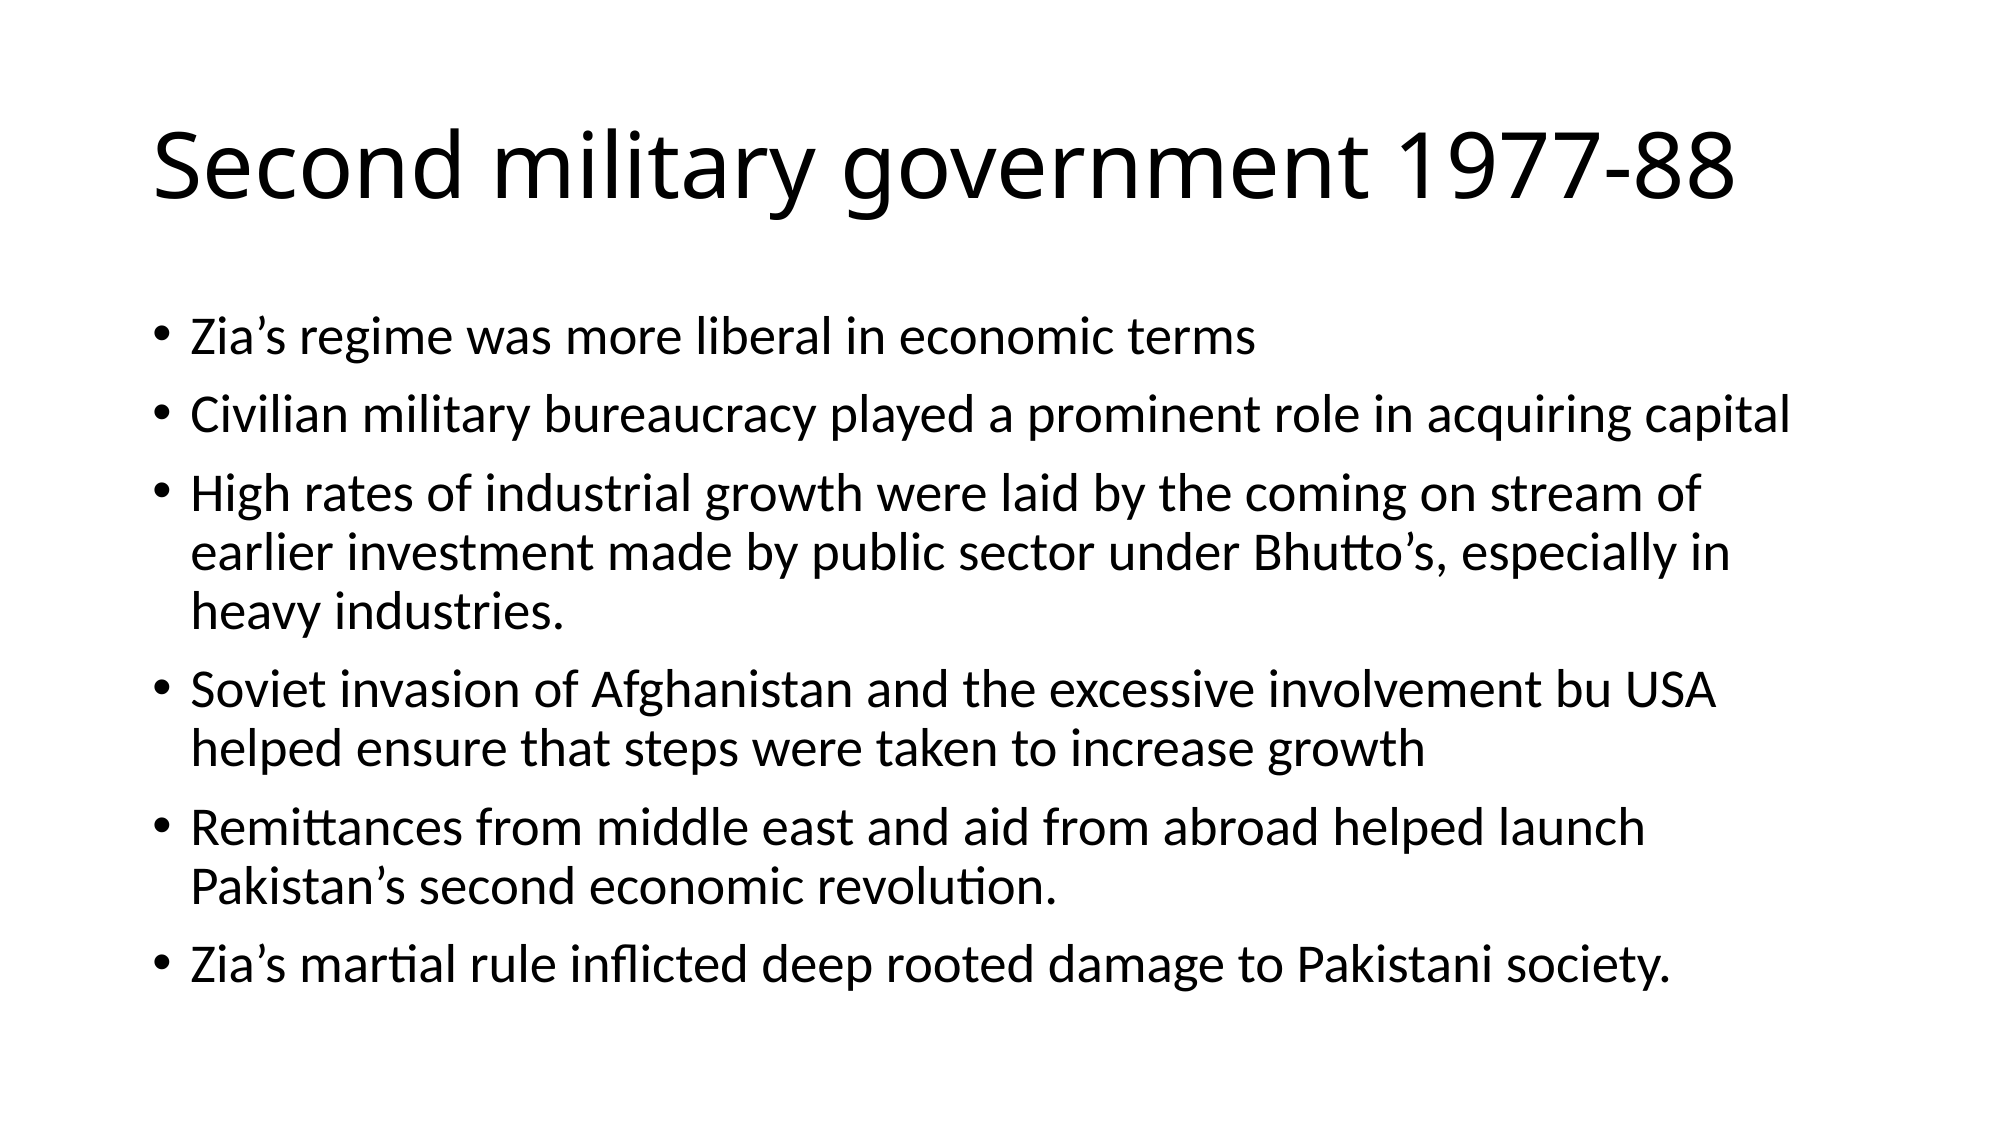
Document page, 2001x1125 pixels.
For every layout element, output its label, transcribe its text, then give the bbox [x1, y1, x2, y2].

list Zia’s regime was more liberal in economic terms Civilian military bureaucracy played a prominent role in acquiring capital High rates of industrial growth were laid by the coming on stream of earlier investment made by public sector under Bhutto’s, especially in heavy industries. Soviet invasion of Afghanistan and the excessive involvement bu USA helped ensure that steps were taken to increase growth Remittances from middle east and aid from abroad helped launch Pakistan’s second economic revolution. Zia’s martial rule inflicted deep rooted damage to Pakistani society. [137, 299, 1863, 1014]
title Second military government 1977-88 [137, 59, 1863, 278]
